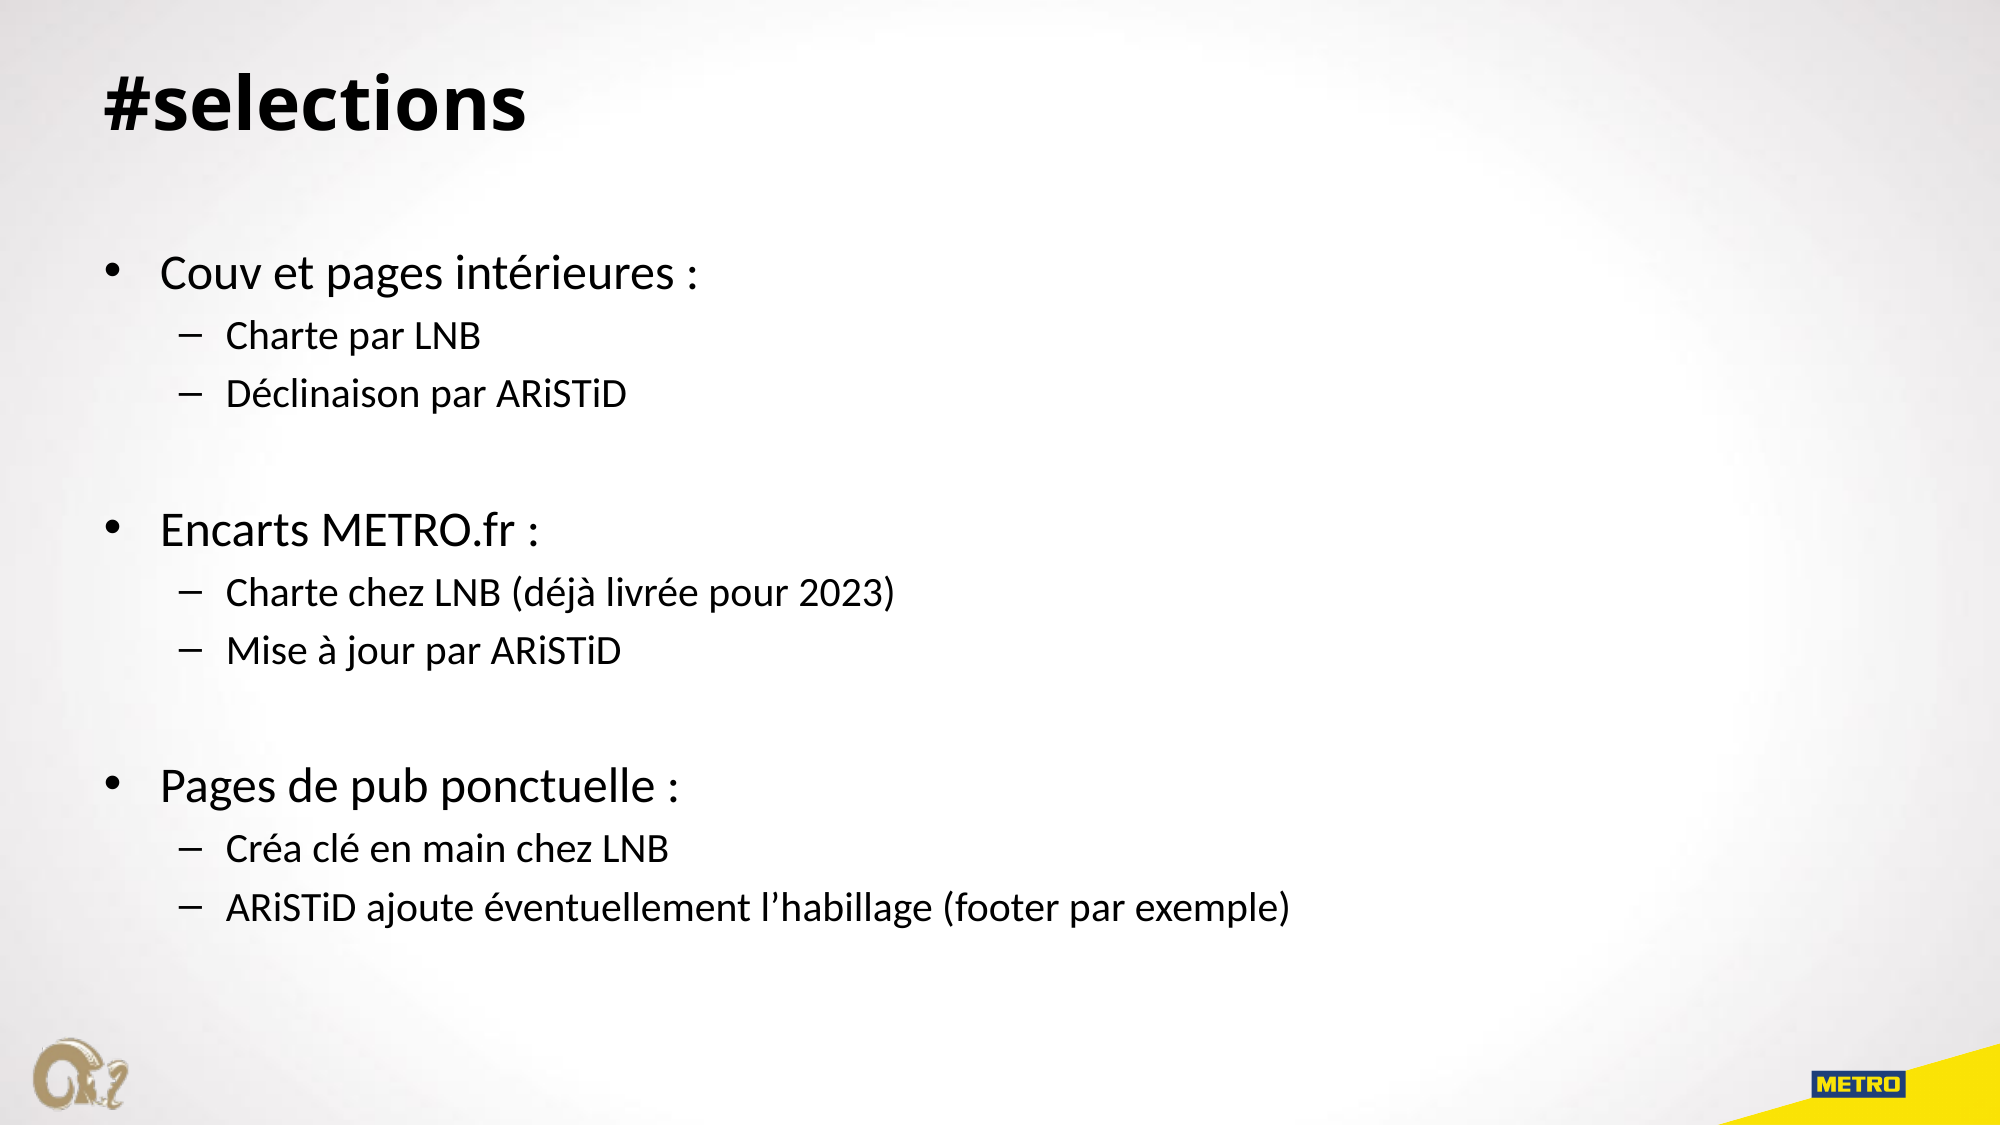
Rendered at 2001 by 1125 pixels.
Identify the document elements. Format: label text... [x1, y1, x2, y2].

list Couv et pages intérieures : Charte par LNB Déclinaison par ARiSTiD Encarts METRO.fr : Charte chez LNB (déjà livrée pour 2023) Mise à jour par ARiSTiD Pages de pub ponctuelle : Créa clé en main chez LNB ARiSTiD ajoute éventuellement l’habillage (footer par exemple) [88, 231, 1800, 1064]
picture [0, 0, 2000, 1125]
title #selections [88, 6, 1889, 195]
